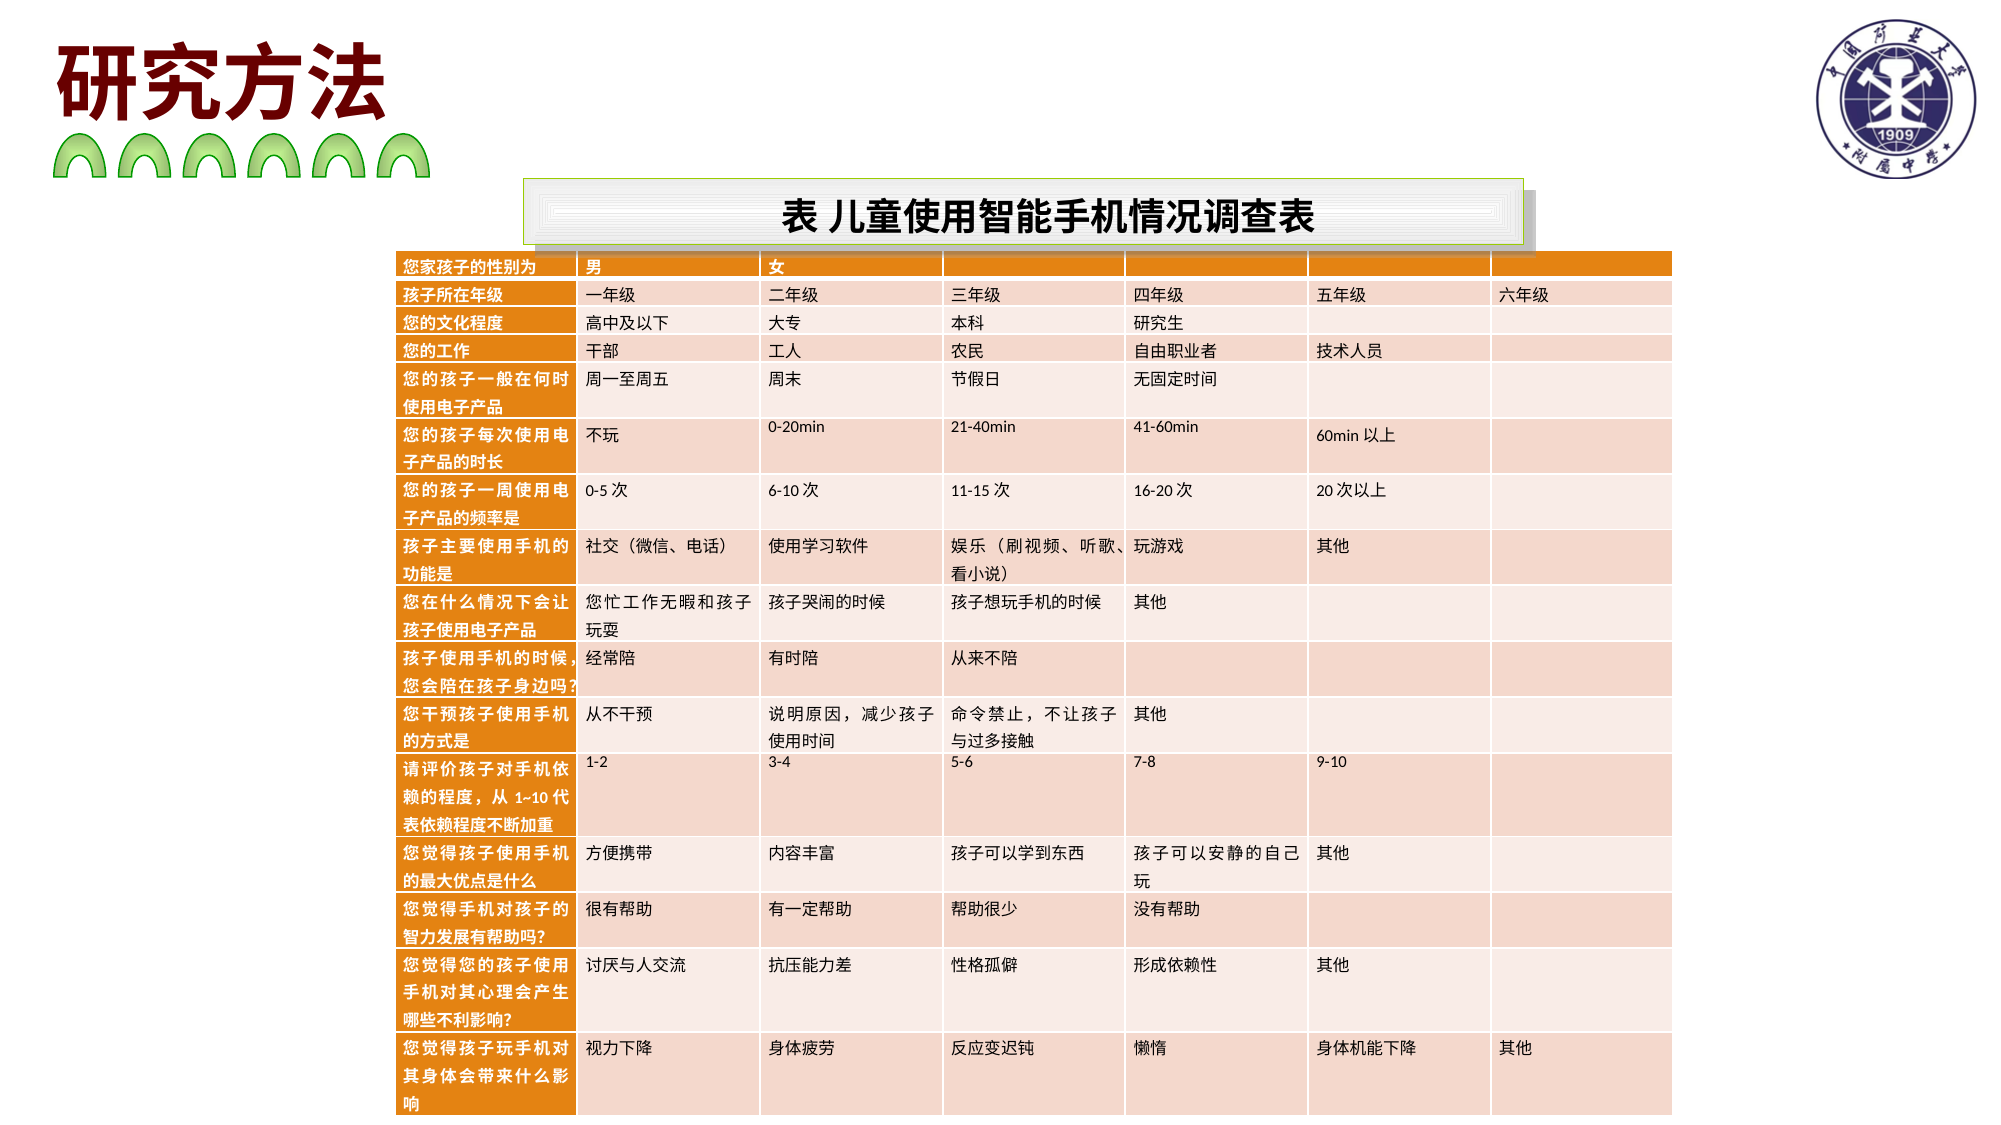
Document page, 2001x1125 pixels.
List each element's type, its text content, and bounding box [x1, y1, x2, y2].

table_cell 孩子主要使用手机的功能是 [396, 530, 576, 584]
table_cell 本科 [944, 307, 1124, 333]
table_cell 形成依赖性 [1126, 949, 1307, 1031]
table_cell 无固定时间 [1126, 363, 1307, 417]
table_cell 其他 [1309, 530, 1490, 584]
table_cell 孩子哭闹的时候 [761, 586, 942, 640]
table_cell 技术人员 [1309, 335, 1490, 361]
table_cell 20次以上 [1309, 475, 1490, 529]
table_cell 孩子想玩手机的时候 [944, 586, 1124, 640]
table_cell 您在什么情况下会让孩子使用电子产品 [396, 586, 576, 640]
table_cell 0-5次 [578, 475, 759, 529]
table_cell [1492, 530, 1672, 584]
table_cell [1492, 335, 1672, 361]
table_cell 9-10 [1309, 754, 1490, 836]
table_cell 高中及以下 [578, 307, 759, 333]
table_cell 周一至周五 [578, 363, 759, 417]
table_cell 41-60min [1126, 419, 1307, 473]
table_cell 您的文化程度 [396, 307, 576, 333]
table_cell 使用学习软件 [761, 530, 942, 584]
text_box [53, 133, 430, 221]
table_cell 五年级 [1309, 281, 1490, 305]
table_cell 21-40min [944, 419, 1124, 473]
table_cell [1309, 586, 1490, 640]
table_cell 16-20次 [1126, 475, 1307, 529]
table_cell 六年级 [1492, 281, 1672, 305]
table_cell 请评价孩子对手机依赖的程度，从1~10代表依赖程度不断加重 [396, 754, 576, 836]
table_cell 您觉得孩子使用手机的最大优点是什么 [396, 837, 576, 891]
table_cell 其他 [1309, 949, 1490, 1031]
text_box 研究方法 [41, 13, 541, 147]
table_cell 视力下降 [578, 1033, 759, 1115]
slide_number [1624, 1059, 1840, 1120]
table_cell 3-4 [761, 754, 942, 836]
table_cell 说明原因，减少孩子使用时间 [761, 698, 942, 752]
table_header [1126, 258, 1307, 276]
table_cell [1492, 586, 1672, 640]
picture [1810, 19, 1984, 180]
table_cell 您的孩子每次使用电子产品的时长 [396, 419, 576, 473]
table_header [1309, 258, 1490, 276]
table_cell 7-8 [1126, 754, 1307, 836]
table_cell 您的孩子一般在何时使用电子产品 [396, 363, 576, 417]
table_cell 大专 [761, 307, 942, 333]
table_cell 您忙工作无暇和孩子玩耍 [578, 586, 759, 640]
table_cell 其他 [1126, 586, 1307, 640]
table_cell 很有帮助 [578, 893, 759, 947]
table_cell 0-20min [761, 419, 942, 473]
table_header 男 [578, 258, 759, 276]
table_cell 身体机能下降 [1309, 1033, 1490, 1115]
table_cell 孩子可以学到东西 [944, 837, 1124, 891]
table_cell [1309, 642, 1490, 696]
table_cell [1126, 642, 1307, 696]
table_header 您家孩子的性别为 [396, 251, 576, 276]
table_cell 身体疲劳 [761, 1033, 942, 1115]
table_cell 一年级 [578, 281, 759, 305]
table_cell 没有帮助 [1126, 893, 1307, 947]
table_cell [1309, 893, 1490, 947]
table_cell 四年级 [1126, 281, 1307, 305]
table_cell 研究生 [1126, 307, 1307, 333]
table_cell 农民 [944, 335, 1124, 361]
table_cell 命令禁止，不让孩子与过多接触 [944, 698, 1124, 752]
table_cell 不玩 [578, 419, 759, 473]
table_cell 周末 [761, 363, 942, 417]
table_cell 娱乐（刷视频、听歌、看小说） [944, 530, 1124, 584]
table_cell 11-15次 [944, 475, 1124, 529]
table_cell 您觉得您的孩子使用手机对其心理会产生哪些不利影响？ [396, 949, 576, 1031]
table_cell 性格孤僻 [944, 949, 1124, 1031]
table_cell 自由职业者 [1126, 335, 1307, 361]
table_cell 节假日 [944, 363, 1124, 417]
table_cell 您的孩子一周使用电子产品的频率是 [396, 475, 576, 529]
table_cell 其他 [1309, 837, 1490, 891]
table_cell 6-10次 [761, 475, 942, 529]
table_cell 您觉得手机对孩子的智力发展有帮助吗？ [396, 893, 576, 947]
table_cell 干部 [578, 335, 759, 361]
table_cell 1-2 [578, 754, 759, 836]
table_cell 有一定帮助 [761, 893, 942, 947]
table_cell [1309, 307, 1490, 333]
table_cell 社交（微信、电话） [578, 530, 759, 584]
table_cell 工人 [761, 335, 942, 361]
table_cell [1492, 363, 1672, 417]
text_box 表 儿童使用智能手机情况调查表 [523, 178, 1524, 245]
table_cell [1492, 698, 1672, 752]
table_cell 从来不陪 [944, 642, 1124, 696]
table_cell 孩子使用手机的时候，您会陪在孩子身边吗？ [396, 642, 576, 696]
table_cell 抗压能力差 [761, 949, 942, 1031]
table_cell 其他 [1492, 1033, 1672, 1115]
table_cell 讨厌与人交流 [578, 949, 759, 1031]
table_cell 孩子所在年级 [396, 281, 576, 305]
table_cell [1492, 949, 1672, 1031]
table_cell [1492, 754, 1672, 836]
table_cell [1492, 893, 1672, 947]
table_cell 其他 [1126, 698, 1307, 752]
table_cell 懒惰 [1126, 1033, 1307, 1115]
table_cell 孩子可以安静的自己玩 [1126, 837, 1307, 891]
table_header 女 [761, 258, 942, 276]
table_cell 您的工作 [396, 335, 576, 361]
table_header [1492, 251, 1672, 276]
table_cell 内容丰富 [761, 837, 942, 891]
table_cell [1492, 307, 1672, 333]
table_cell 二年级 [761, 281, 942, 305]
table_cell 您觉得孩子玩手机对其身体会带来什么影响 [396, 1033, 576, 1115]
table_cell 从不干预 [578, 698, 759, 752]
table_cell 方便携带 [578, 837, 759, 891]
table_cell 三年级 [944, 281, 1124, 305]
table_cell 5-6 [944, 754, 1124, 836]
table_header [944, 258, 1124, 276]
table_cell [1492, 837, 1672, 891]
table_cell 帮助很少 [944, 893, 1124, 947]
table_cell 玩游戏 [1126, 530, 1307, 584]
table_cell [1492, 642, 1672, 696]
table_cell [1492, 475, 1672, 529]
table_cell 经常陪 [578, 642, 759, 696]
table_cell 60min以上 [1309, 419, 1490, 473]
table_cell [1492, 419, 1672, 473]
table_cell 反应变迟钝 [944, 1033, 1124, 1115]
table_cell 您干预孩子使用手机的方式是 [396, 698, 576, 752]
table_cell [1309, 363, 1490, 417]
table_cell [1309, 698, 1490, 752]
table_cell 有时陪 [761, 642, 942, 696]
